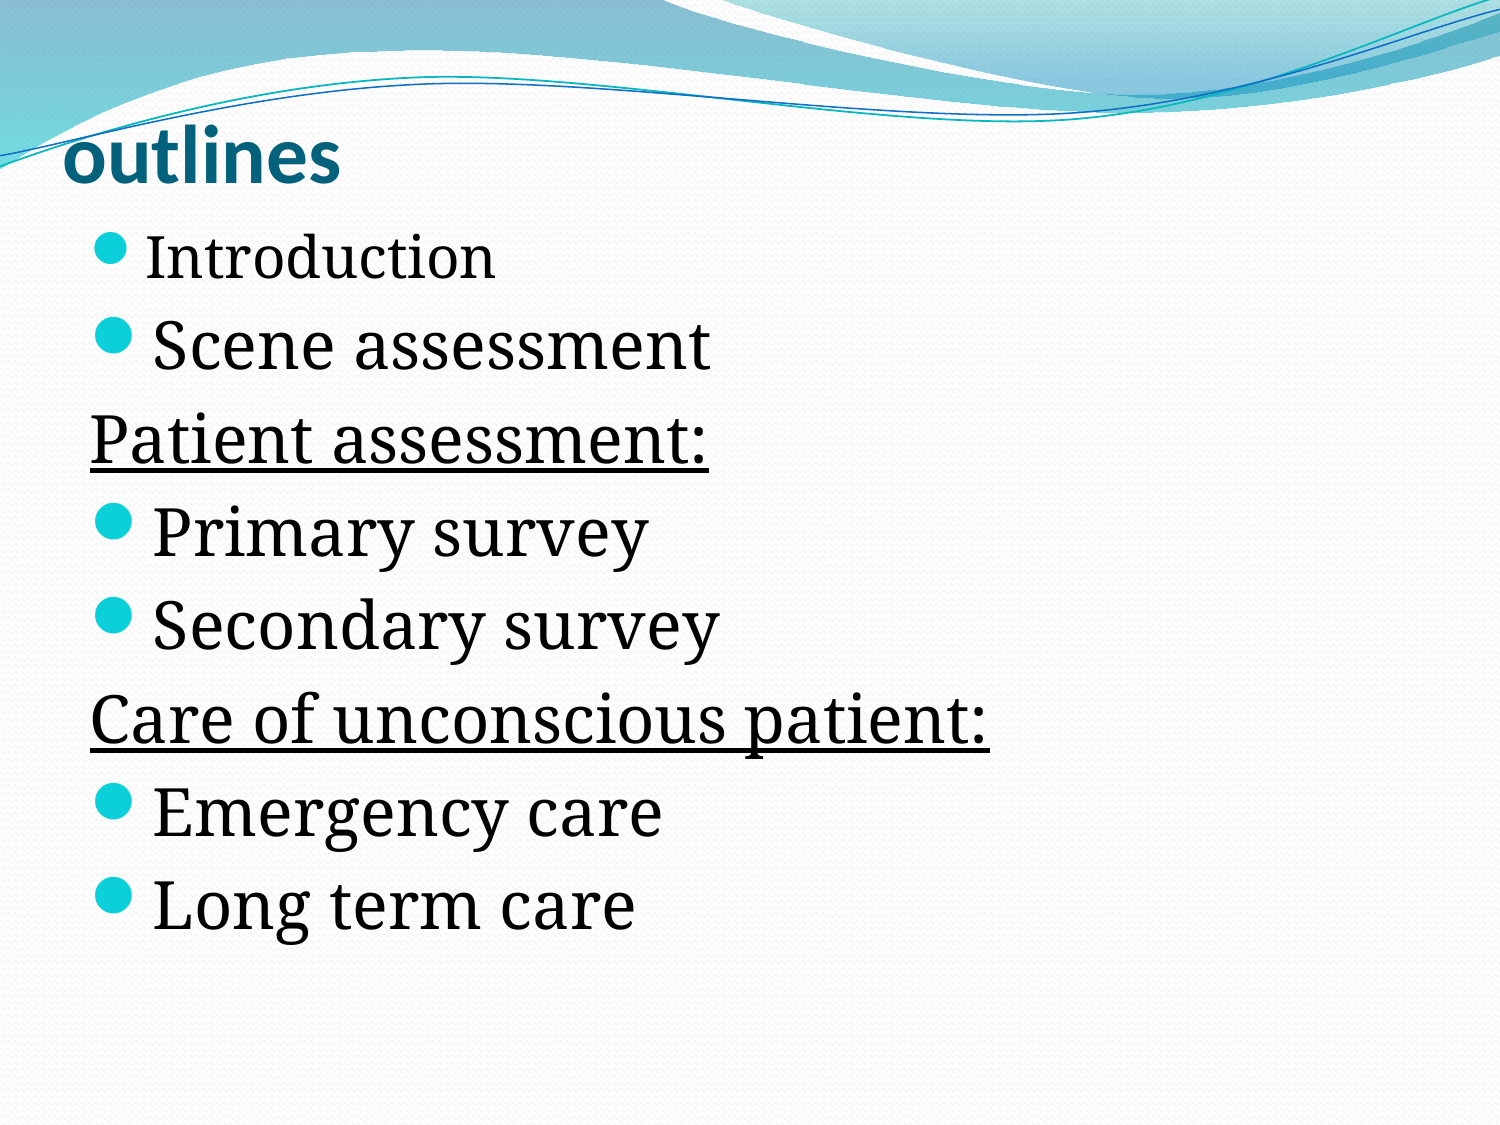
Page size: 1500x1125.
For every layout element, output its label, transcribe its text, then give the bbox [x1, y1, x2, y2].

title outlines [62, 75, 1413, 200]
list Introduction Scene assessment Patient assessment: Primary survey Secondary survey Care of unconscious patient: Emergency care Long term care [75, 212, 1425, 1075]
